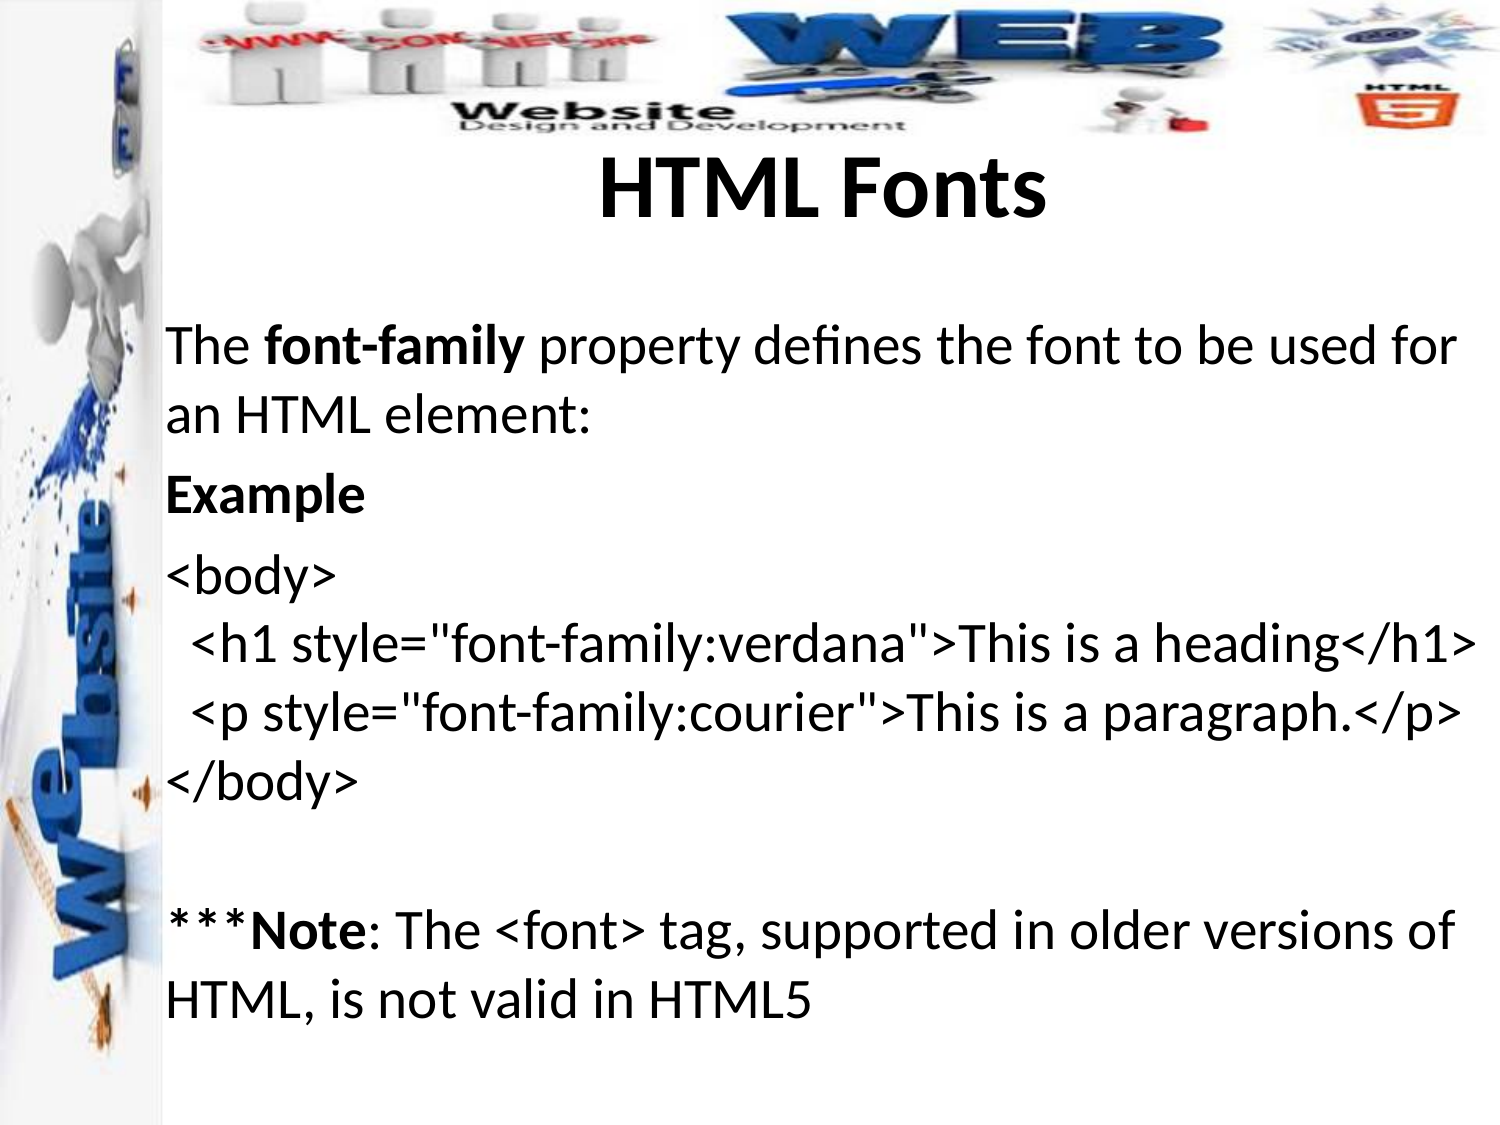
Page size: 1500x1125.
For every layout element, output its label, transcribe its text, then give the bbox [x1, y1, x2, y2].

picture [0, 0, 1500, 1125]
title HTML Fonts [148, 87, 1499, 275]
list The font-family property defines the font to be used for an HTML element: Example <body> <h1 style="font-family:verdana">This is a heading</h1> <p style="font-family:courier">This is a paragraph.</p> </body> ***Note: The <font> tag, supported in older versions of HTML, is not valid in HTML5 [150, 299, 1500, 1125]
